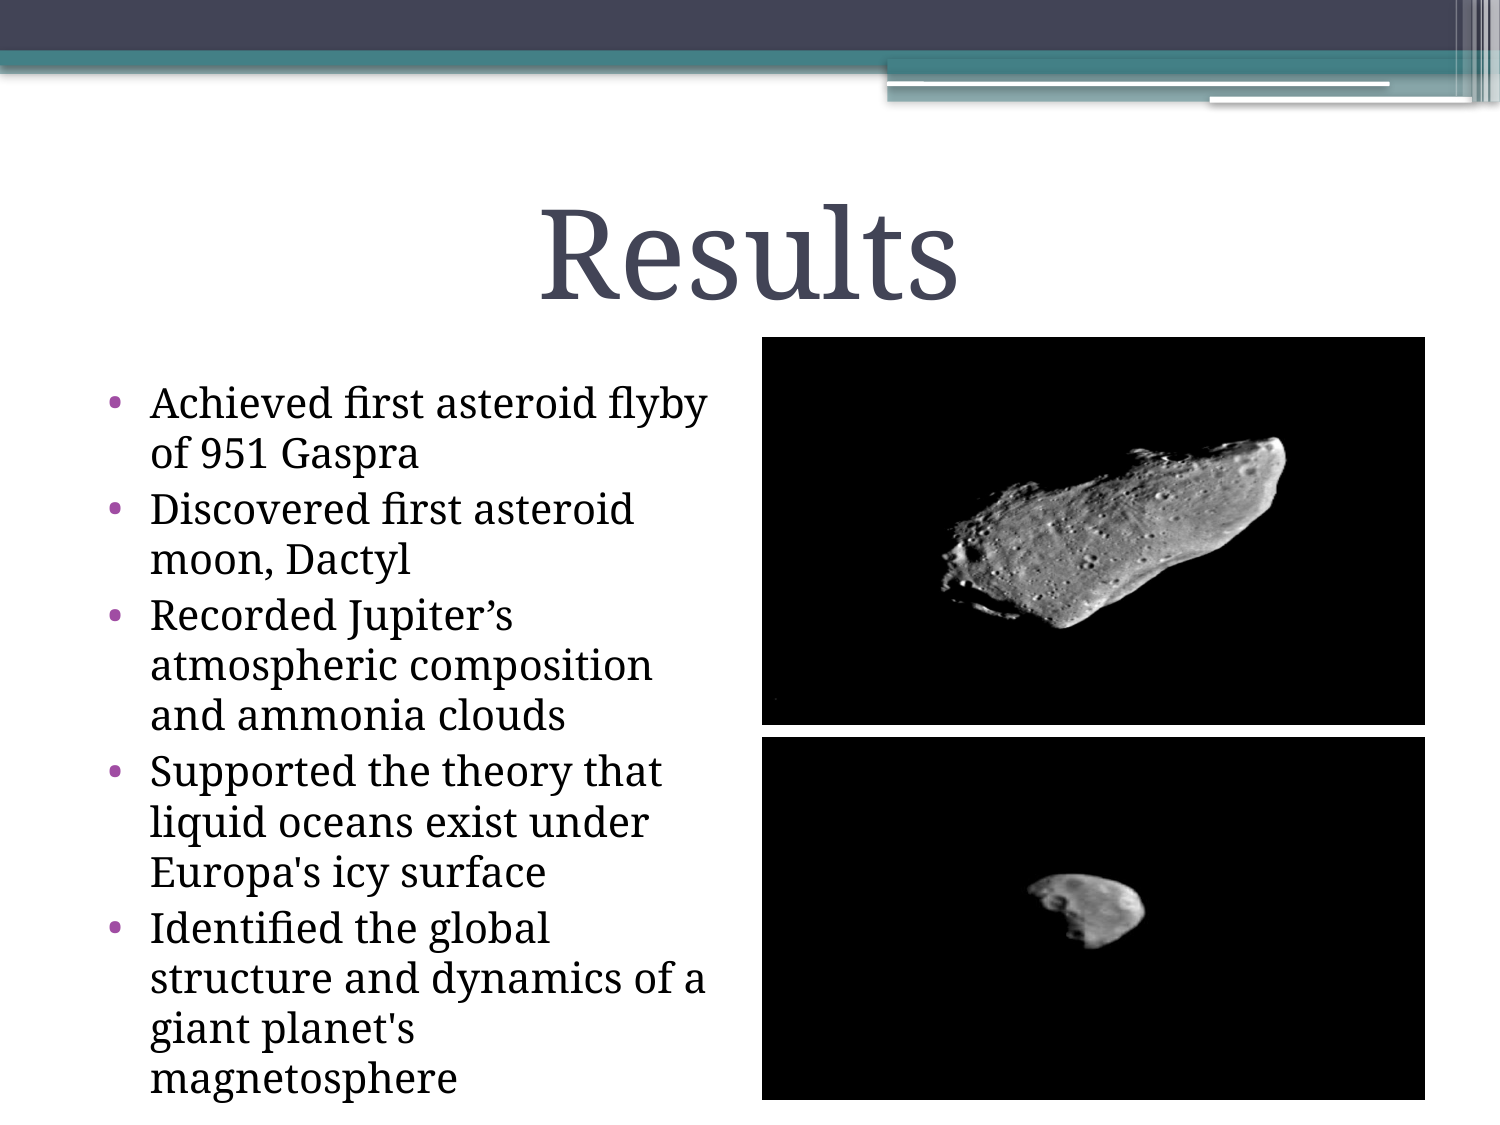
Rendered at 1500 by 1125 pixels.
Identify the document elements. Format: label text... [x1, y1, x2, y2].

picture [762, 737, 1426, 1101]
title Results [75, 162, 1425, 338]
list Achieved first asteroid flyby of 951 Gaspra Discovered first asteroid moon, Dactyl Recorded Jupiter’s atmospheric composition and ammonia clouds Supported the theory that liquid oceans exist under Europa's icy surface Identified the global structure and dynamics of a giant planet's magnetosphere [75, 368, 738, 1112]
picture [762, 337, 1426, 726]
